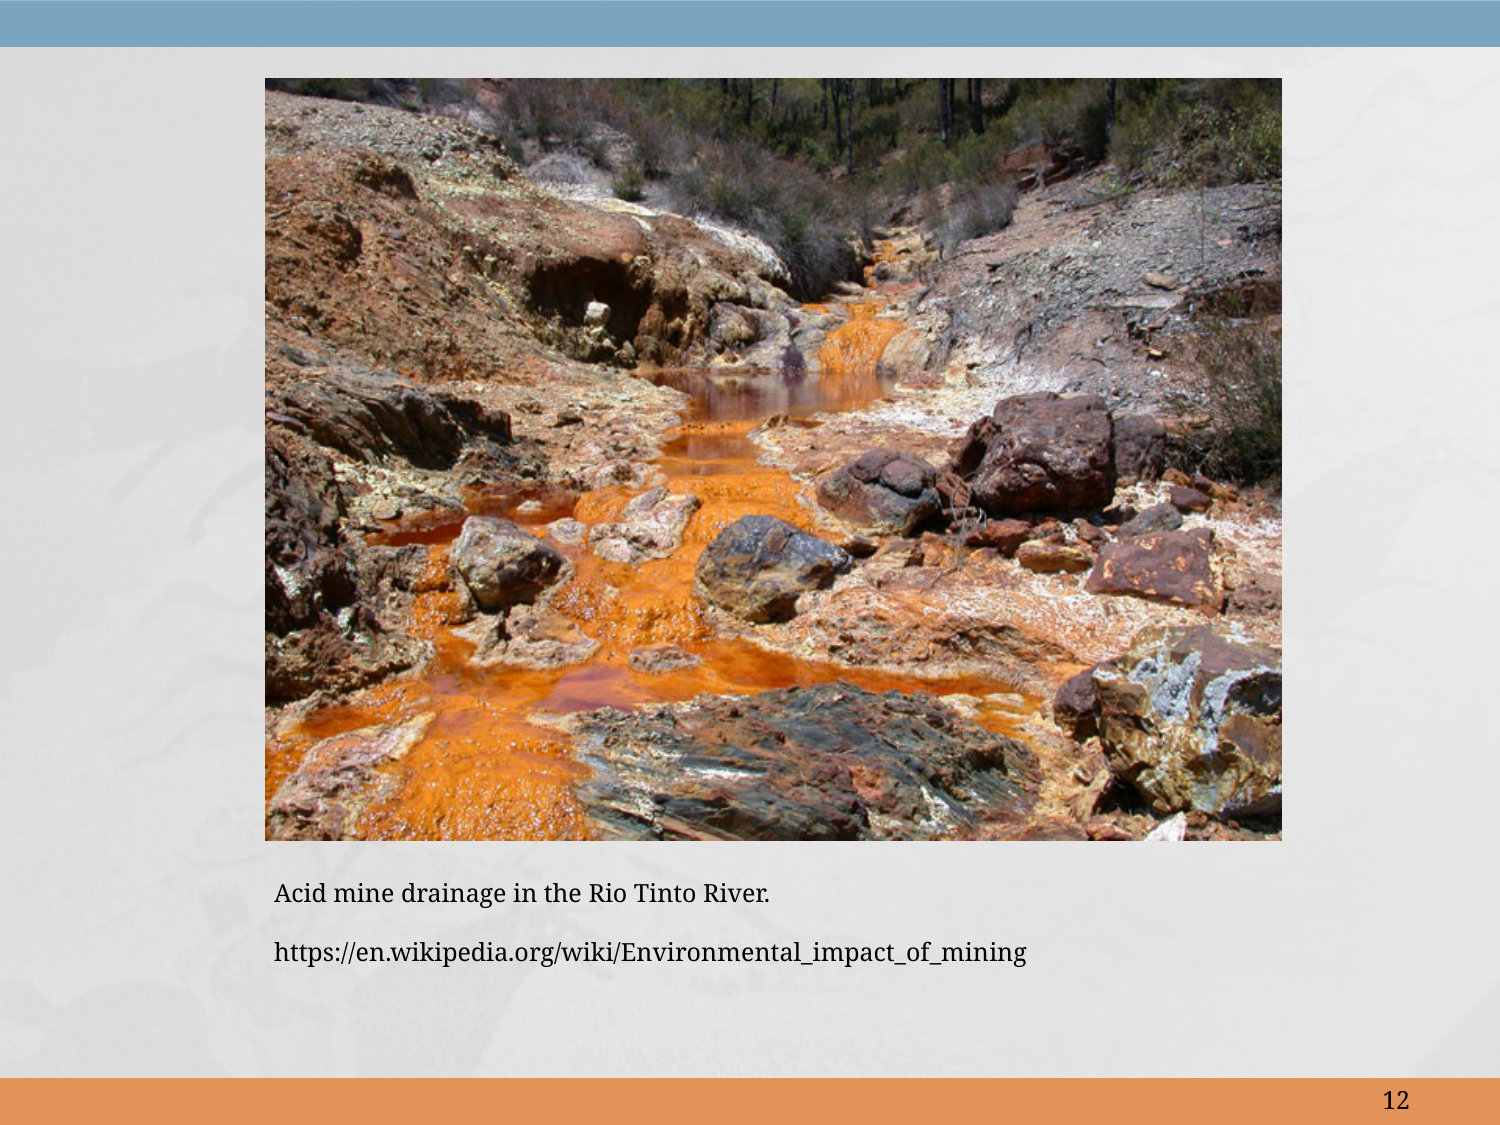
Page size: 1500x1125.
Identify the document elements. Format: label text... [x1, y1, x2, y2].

picture [265, 78, 1282, 841]
text_box Acid mine drainage in the Rio Tinto River. https://en.wikipedia.org/wiki/Environmental_impact_of_mining [259, 869, 1043, 975]
slide_number 12 [1074, 1078, 1425, 1125]
